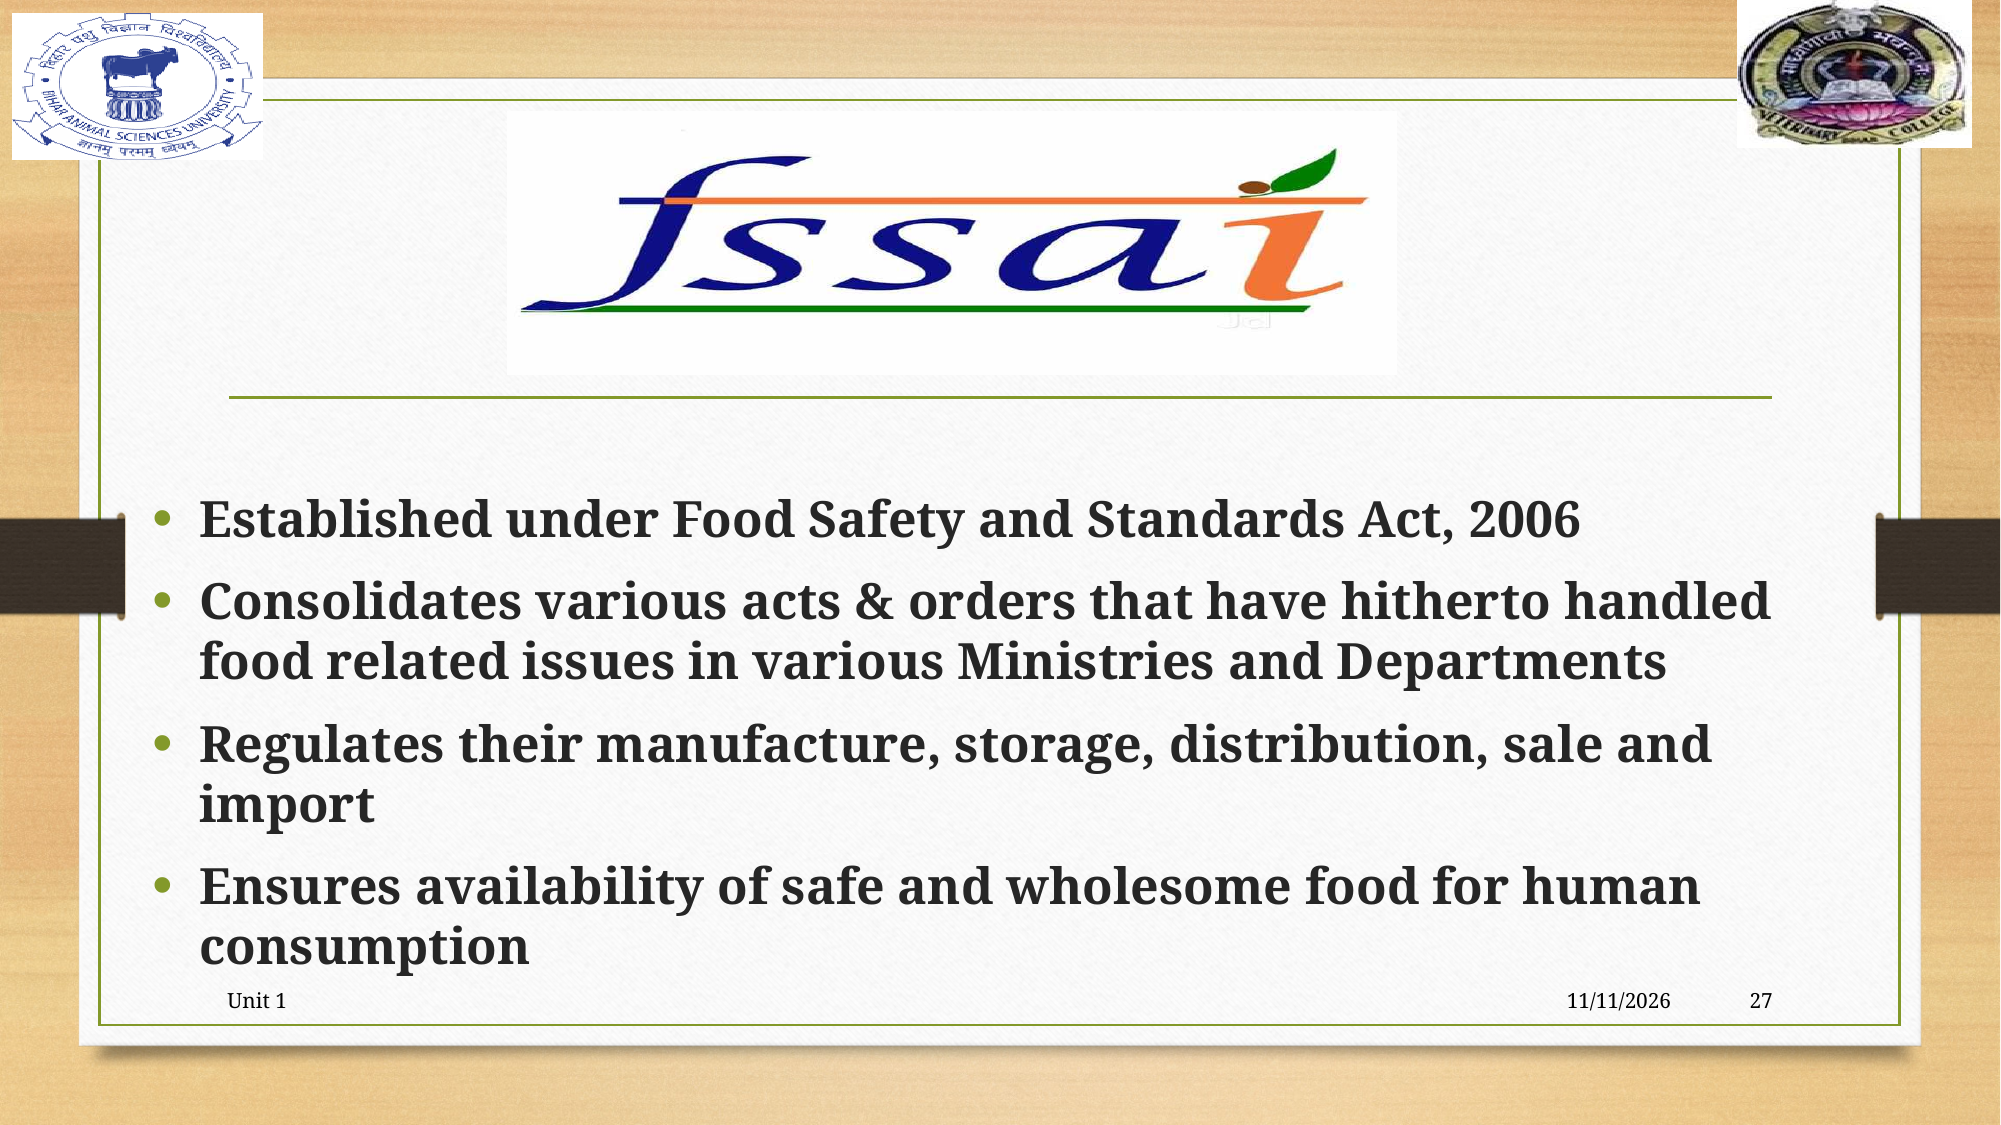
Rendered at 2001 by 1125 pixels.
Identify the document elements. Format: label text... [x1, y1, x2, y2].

list Established under Food Safety and Standards Act, 2006 Consolidates various acts & orders that have hitherto handled food related issues in various Ministries and Departments Regulates their manufacture, storage, distribution, sale and import Ensures availability of safe and wholesome food for human consumption [137, 397, 1863, 1014]
footer Unit 1 [212, 979, 1411, 1025]
slide_number 27 [1698, 979, 1788, 1025]
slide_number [1423, 979, 1686, 1025]
picture [0, 0, 2001, 1125]
